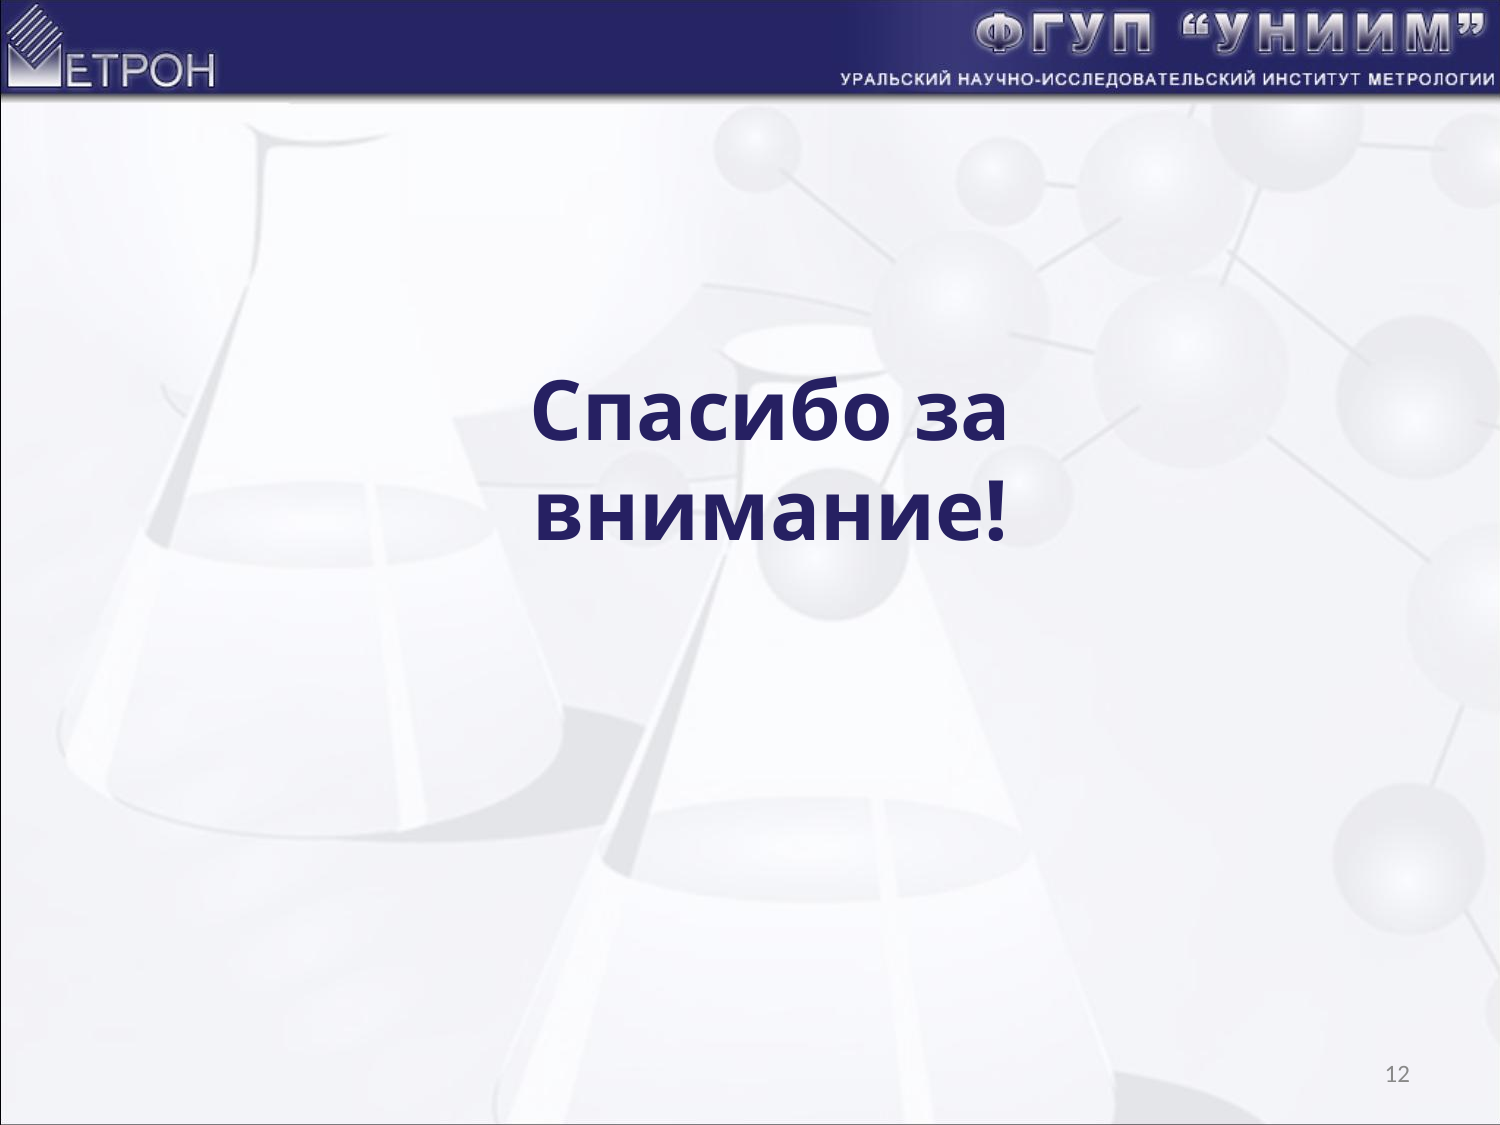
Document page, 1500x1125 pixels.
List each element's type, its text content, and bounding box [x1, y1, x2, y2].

slide_number 12 [1074, 1042, 1425, 1103]
text_box Спасибо за внимание! [395, 349, 1146, 665]
picture [0, 0, 1500, 1125]
